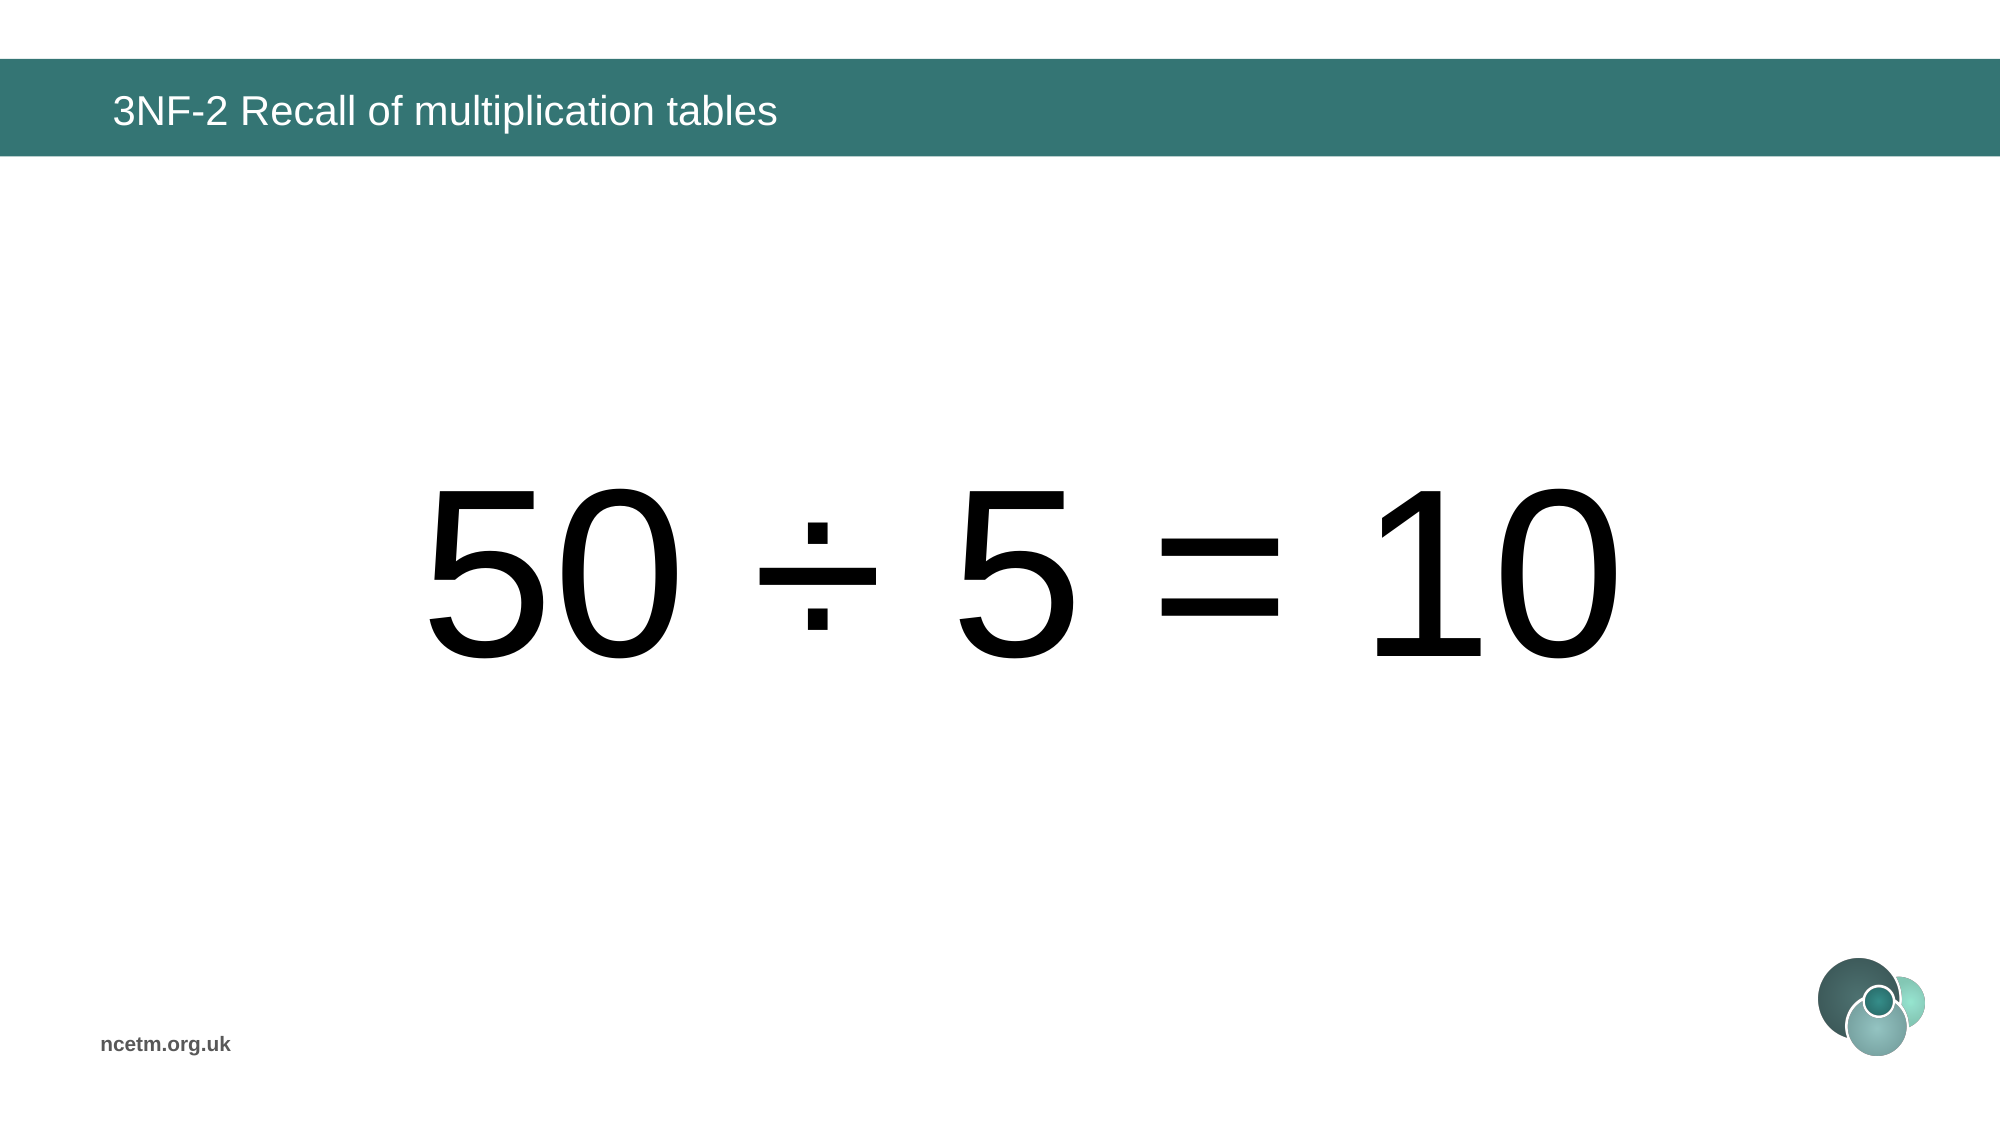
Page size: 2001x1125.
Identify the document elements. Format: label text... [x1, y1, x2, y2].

picture [1818, 958, 1925, 1056]
text_box 50 ÷ 5 = [405, 409, 1344, 712]
text_box 10 [1344, 409, 1642, 712]
title 3NF-2 Recall of multiplication tables [97, 76, 1945, 147]
